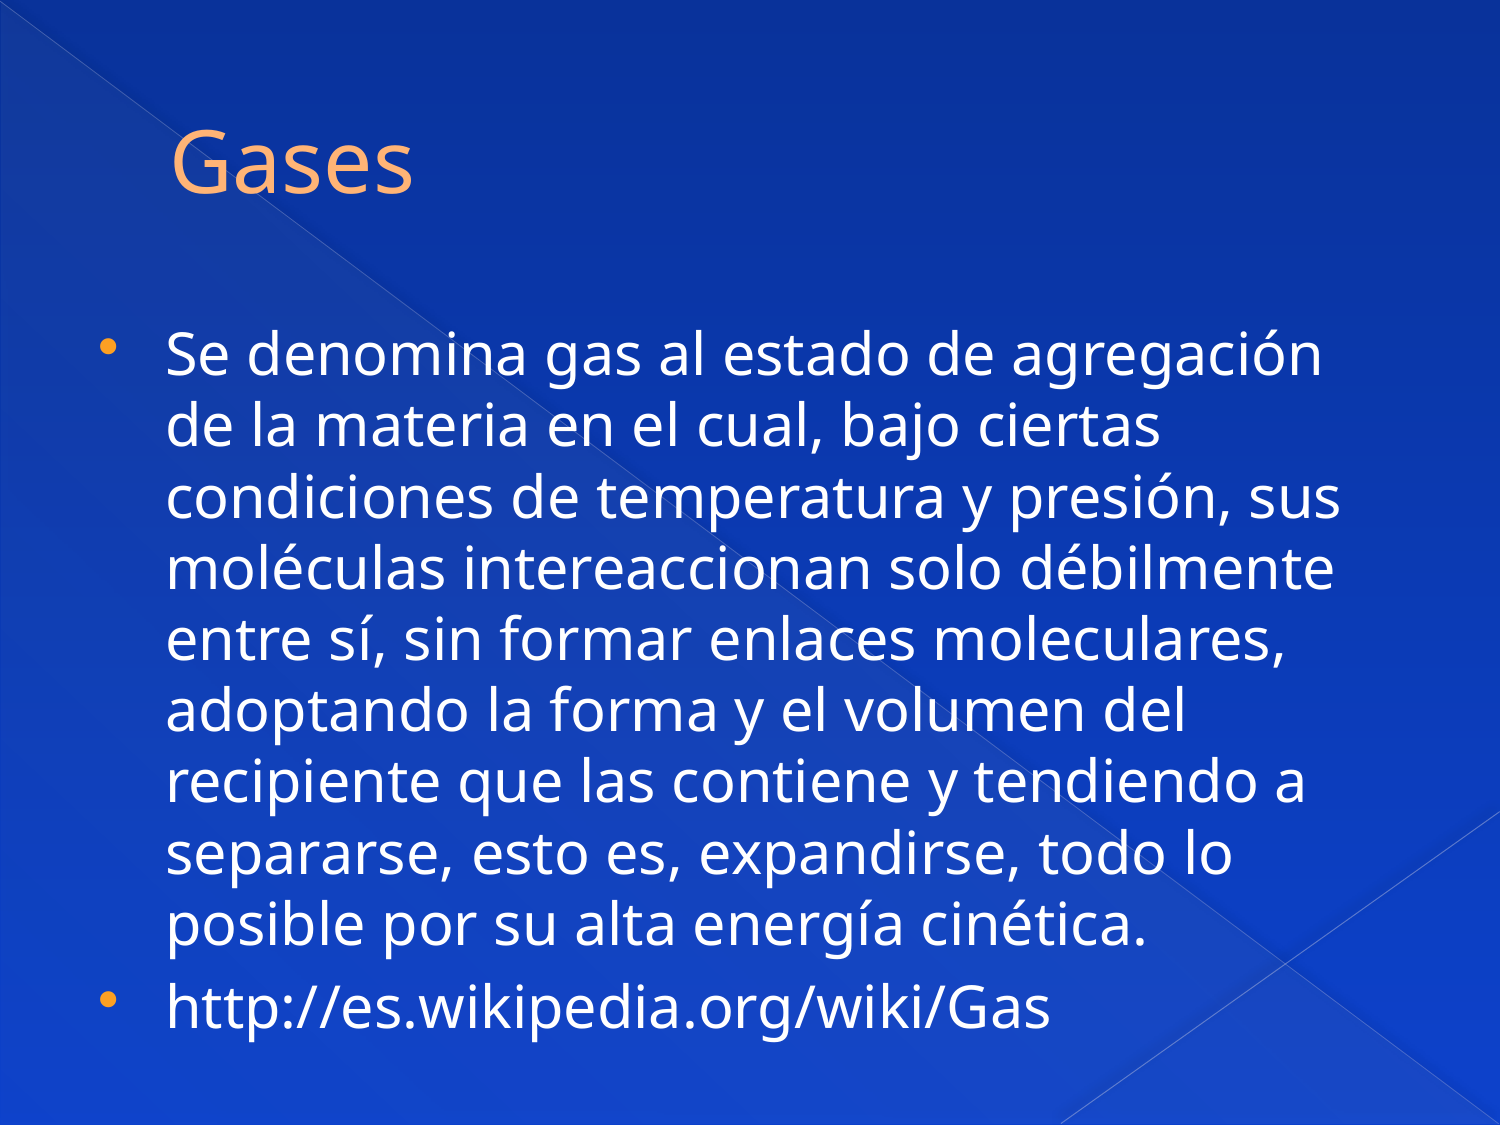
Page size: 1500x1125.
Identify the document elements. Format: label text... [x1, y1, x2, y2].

list Se denomina gas al estado de agregación de la materia en el cual, bajo ciertas condiciones de temperatura y presión, sus moléculas intereaccionan solo débilmente entre sí, sin formar enlaces moleculares, adoptando la forma y el volumen del recipiente que las contiene y tendiendo a separarse, esto es, expandirse, todo lo posible por su alta energía cinética. http://es.wikipedia.org/wiki/Gas [75, 308, 1425, 1059]
title Gases [75, 43, 1425, 274]
